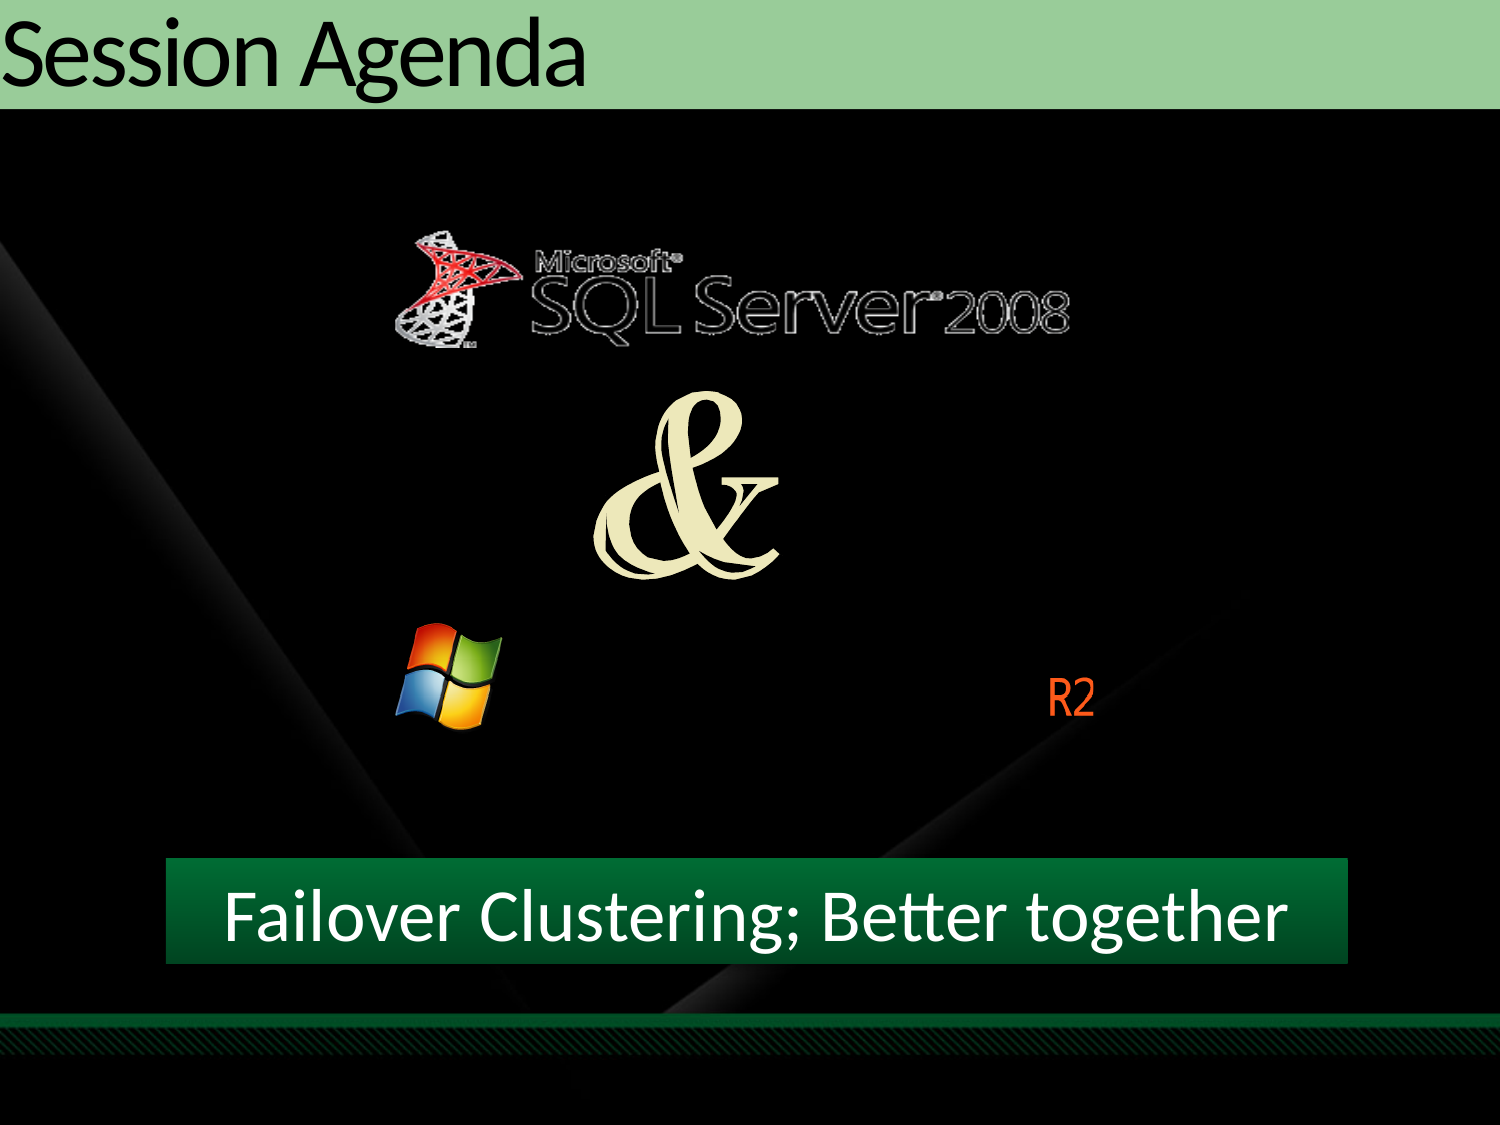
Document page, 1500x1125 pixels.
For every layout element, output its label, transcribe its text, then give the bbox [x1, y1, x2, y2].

title Session Agenda [0, 0, 1500, 110]
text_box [395, 230, 1094, 734]
picture [0, 110, 1500, 1125]
text_box Failover Clustering; Better together [165, 858, 1348, 964]
